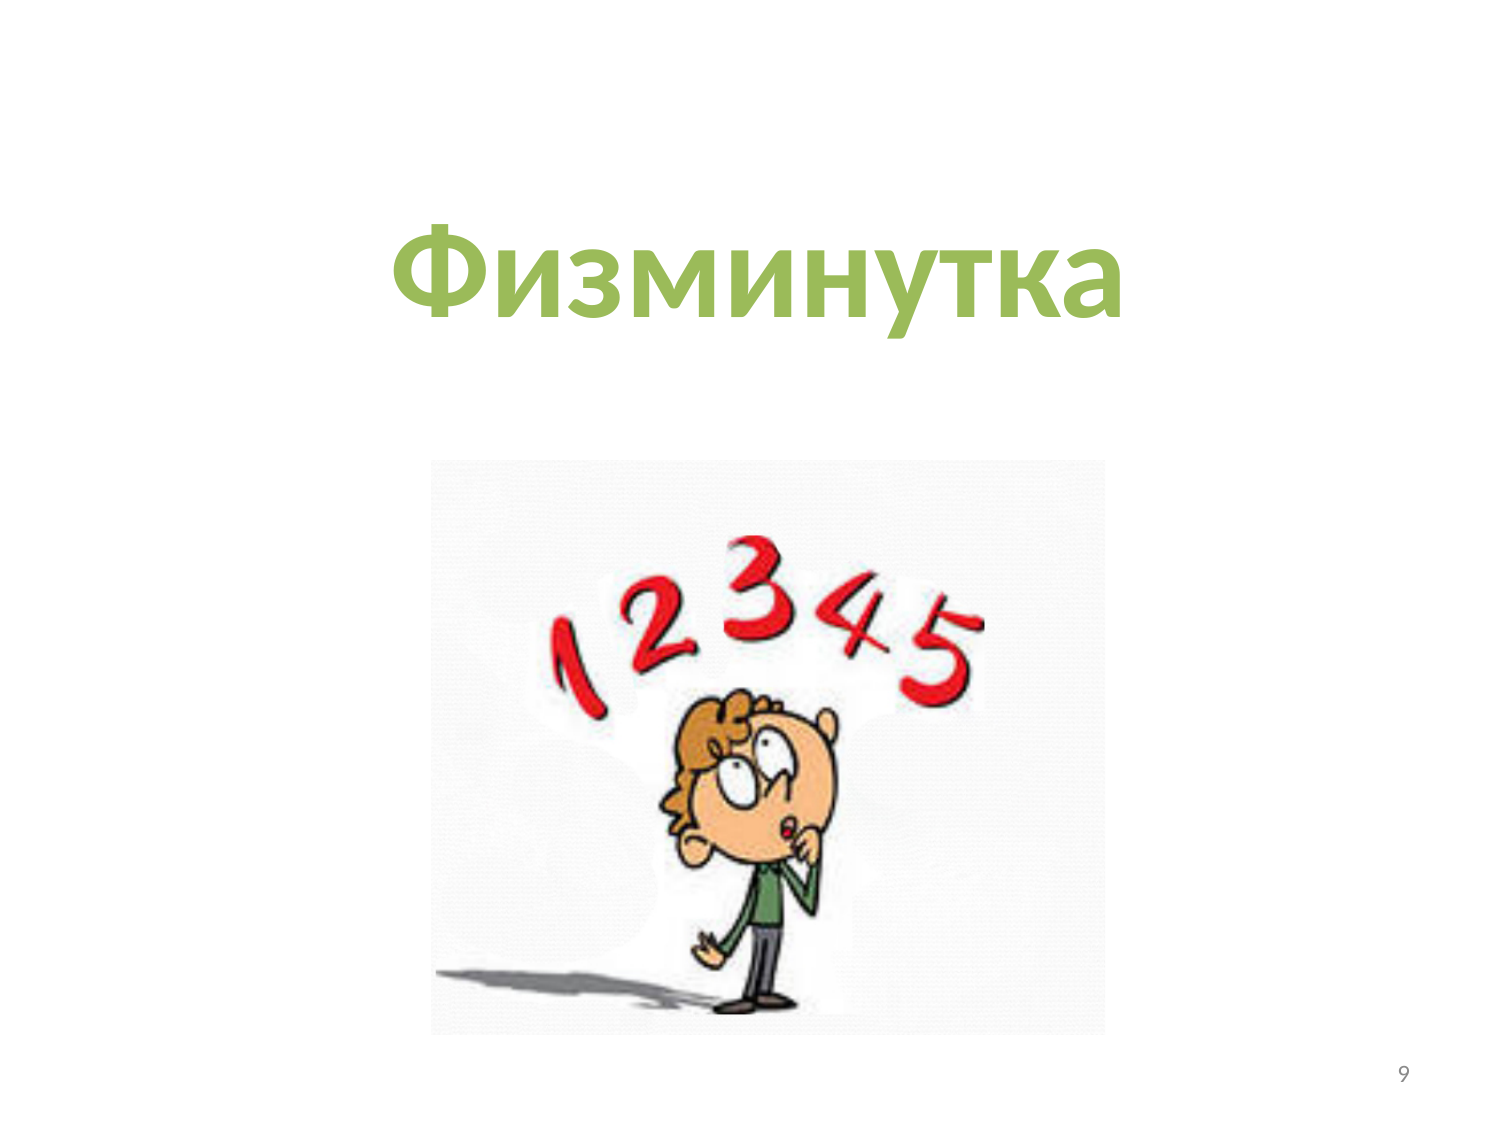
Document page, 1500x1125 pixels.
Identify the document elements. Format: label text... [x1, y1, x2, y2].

picture [430, 460, 1106, 1035]
slide_number 9 [1074, 1042, 1425, 1103]
text_box Физминутка [375, 172, 1143, 353]
